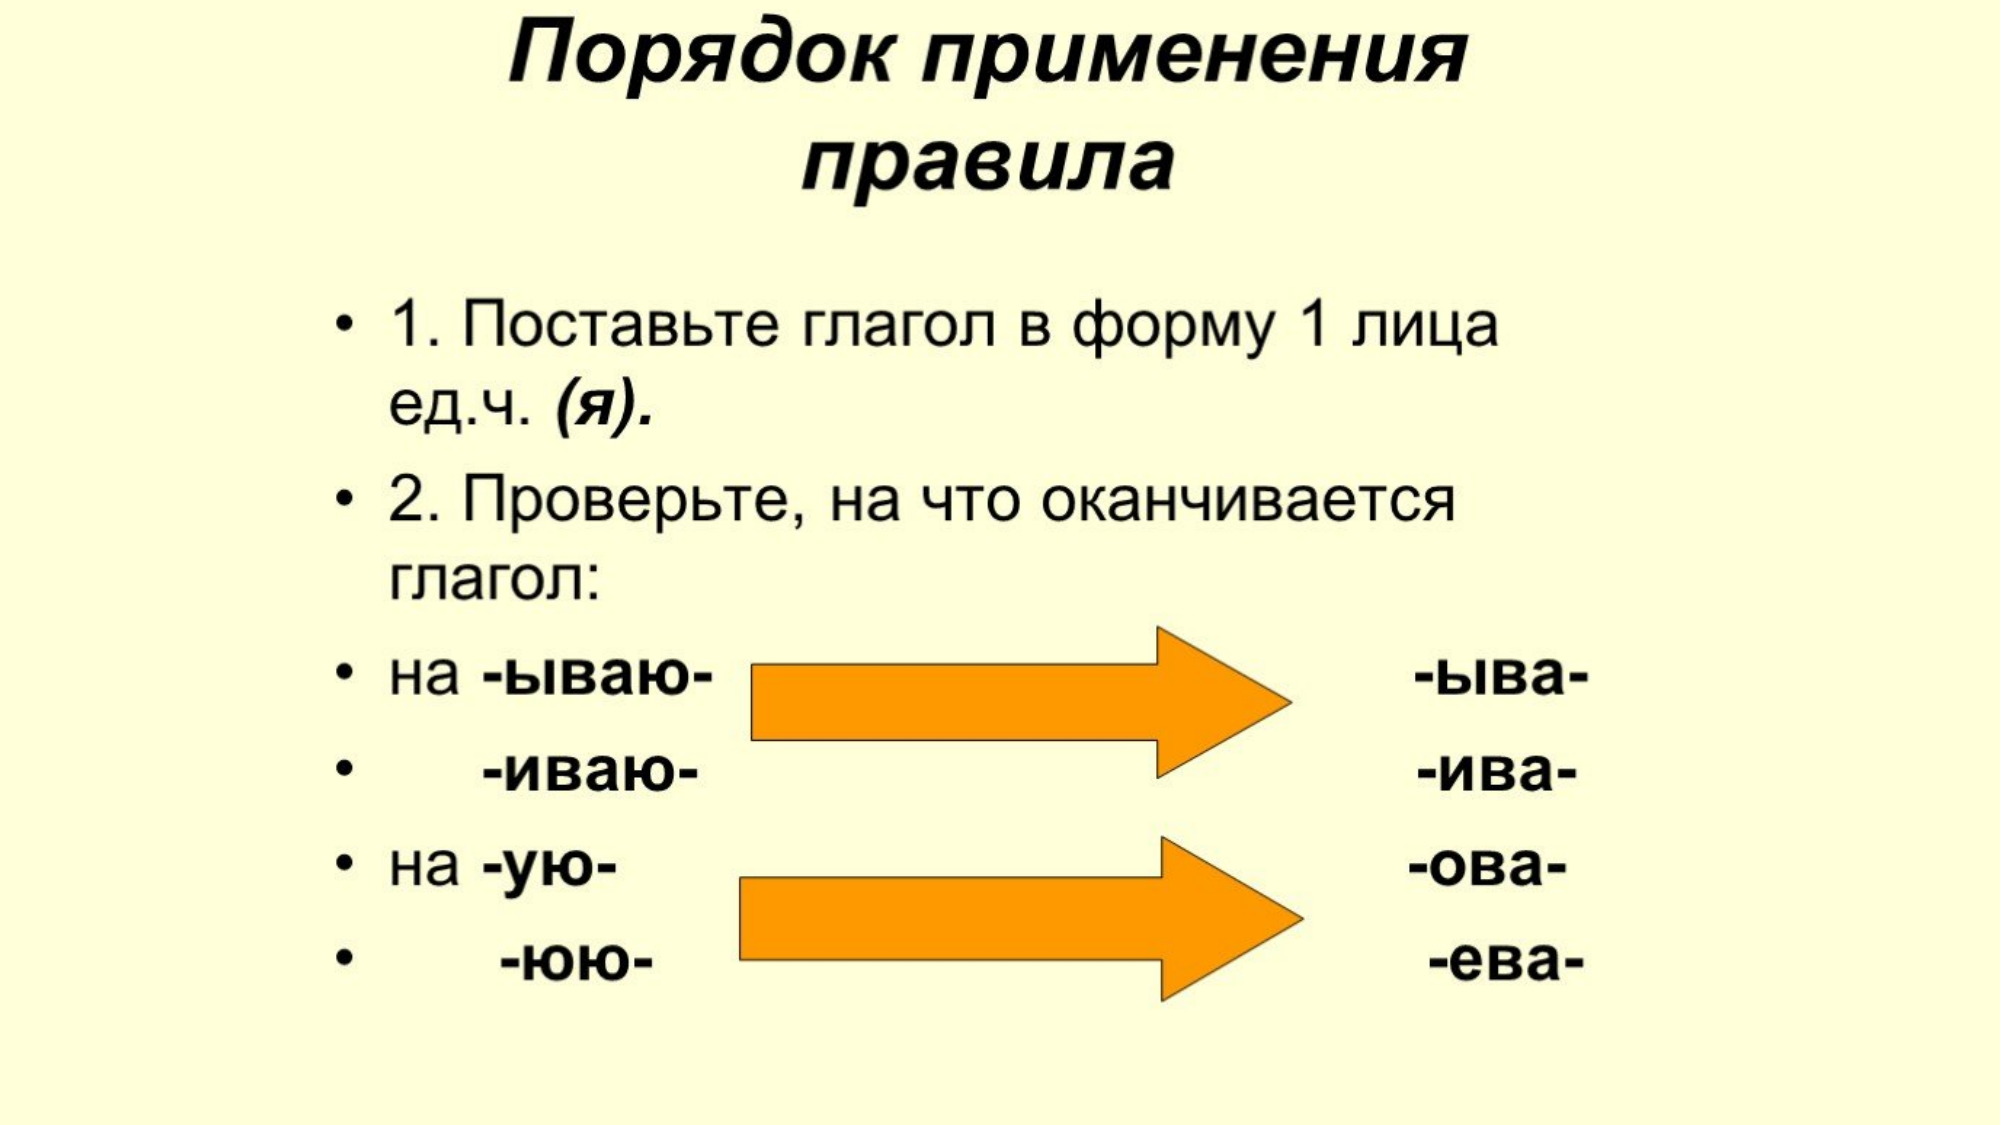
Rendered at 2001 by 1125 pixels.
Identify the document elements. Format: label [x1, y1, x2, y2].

list [242, 9, 1731, 1125]
